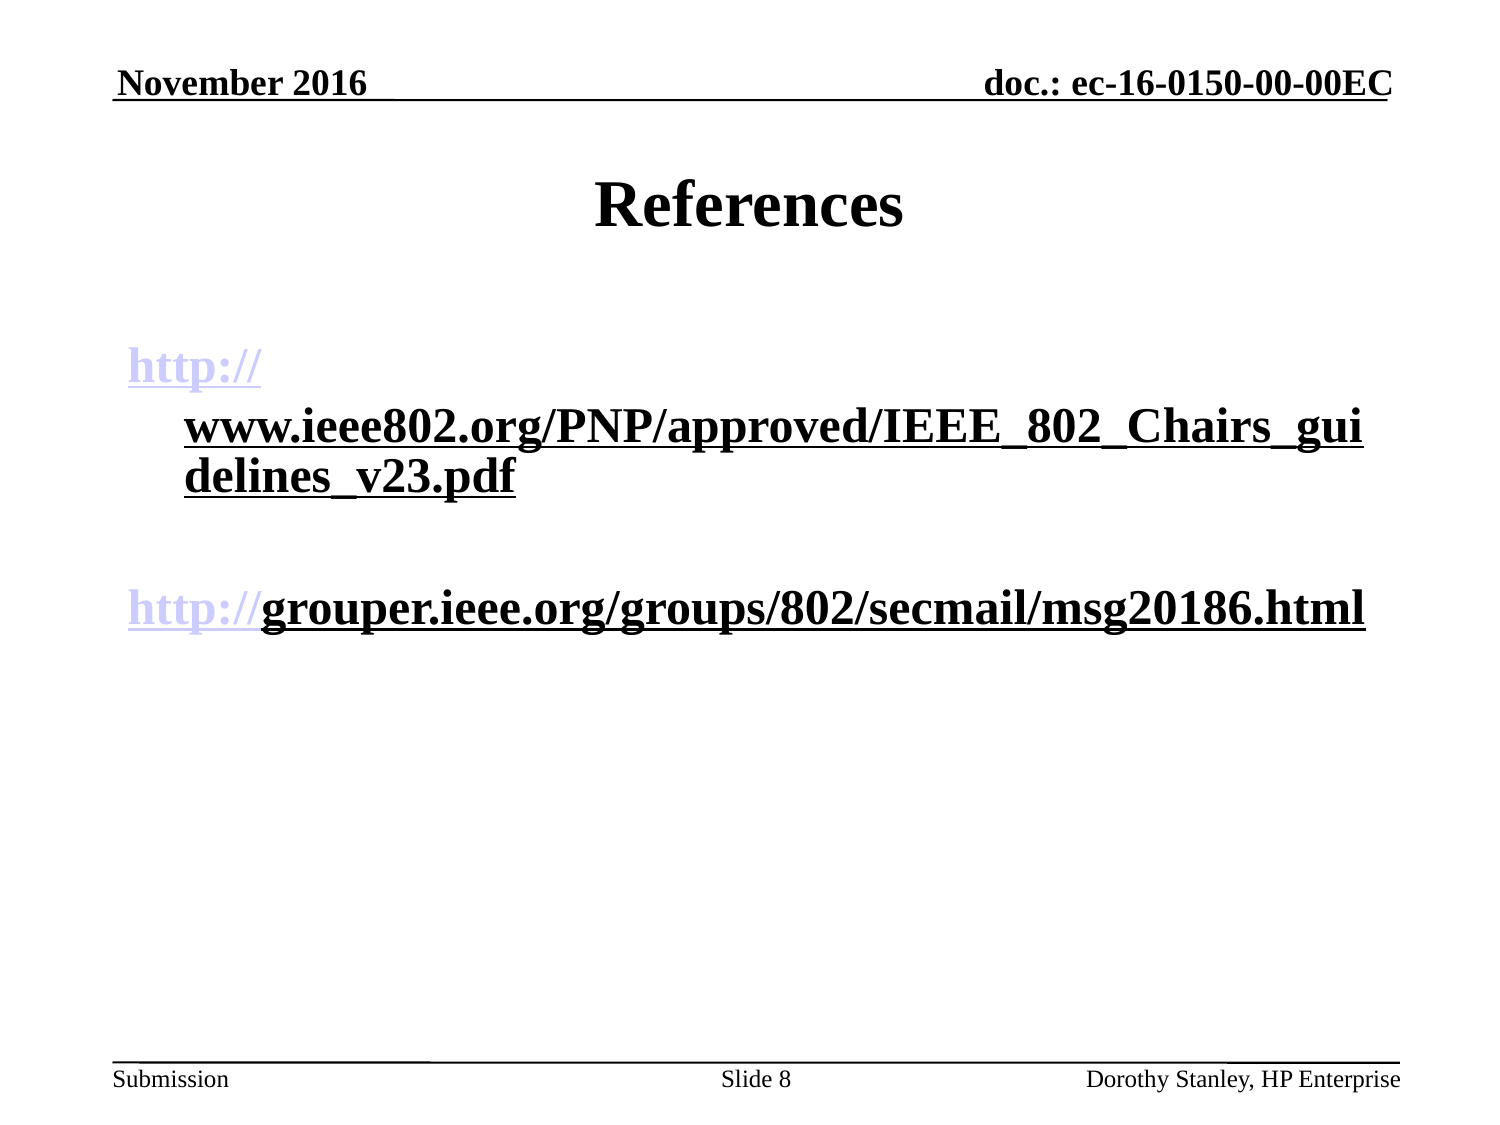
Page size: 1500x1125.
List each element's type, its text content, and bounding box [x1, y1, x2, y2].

slide_number Slide 8 [712, 1061, 800, 1123]
footer Dorothy Stanley, HP Enterprise [1019, 1061, 1402, 1093]
list http://www.ieee802.org/PNP/approved/IEEE_802_Chairs_guidelines_v23.pdf http://grouper.ieee.org/groups/802/secmail/msg20186.html [112, 324, 1388, 1016]
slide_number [116, 58, 507, 104]
title References [112, 112, 1388, 288]
